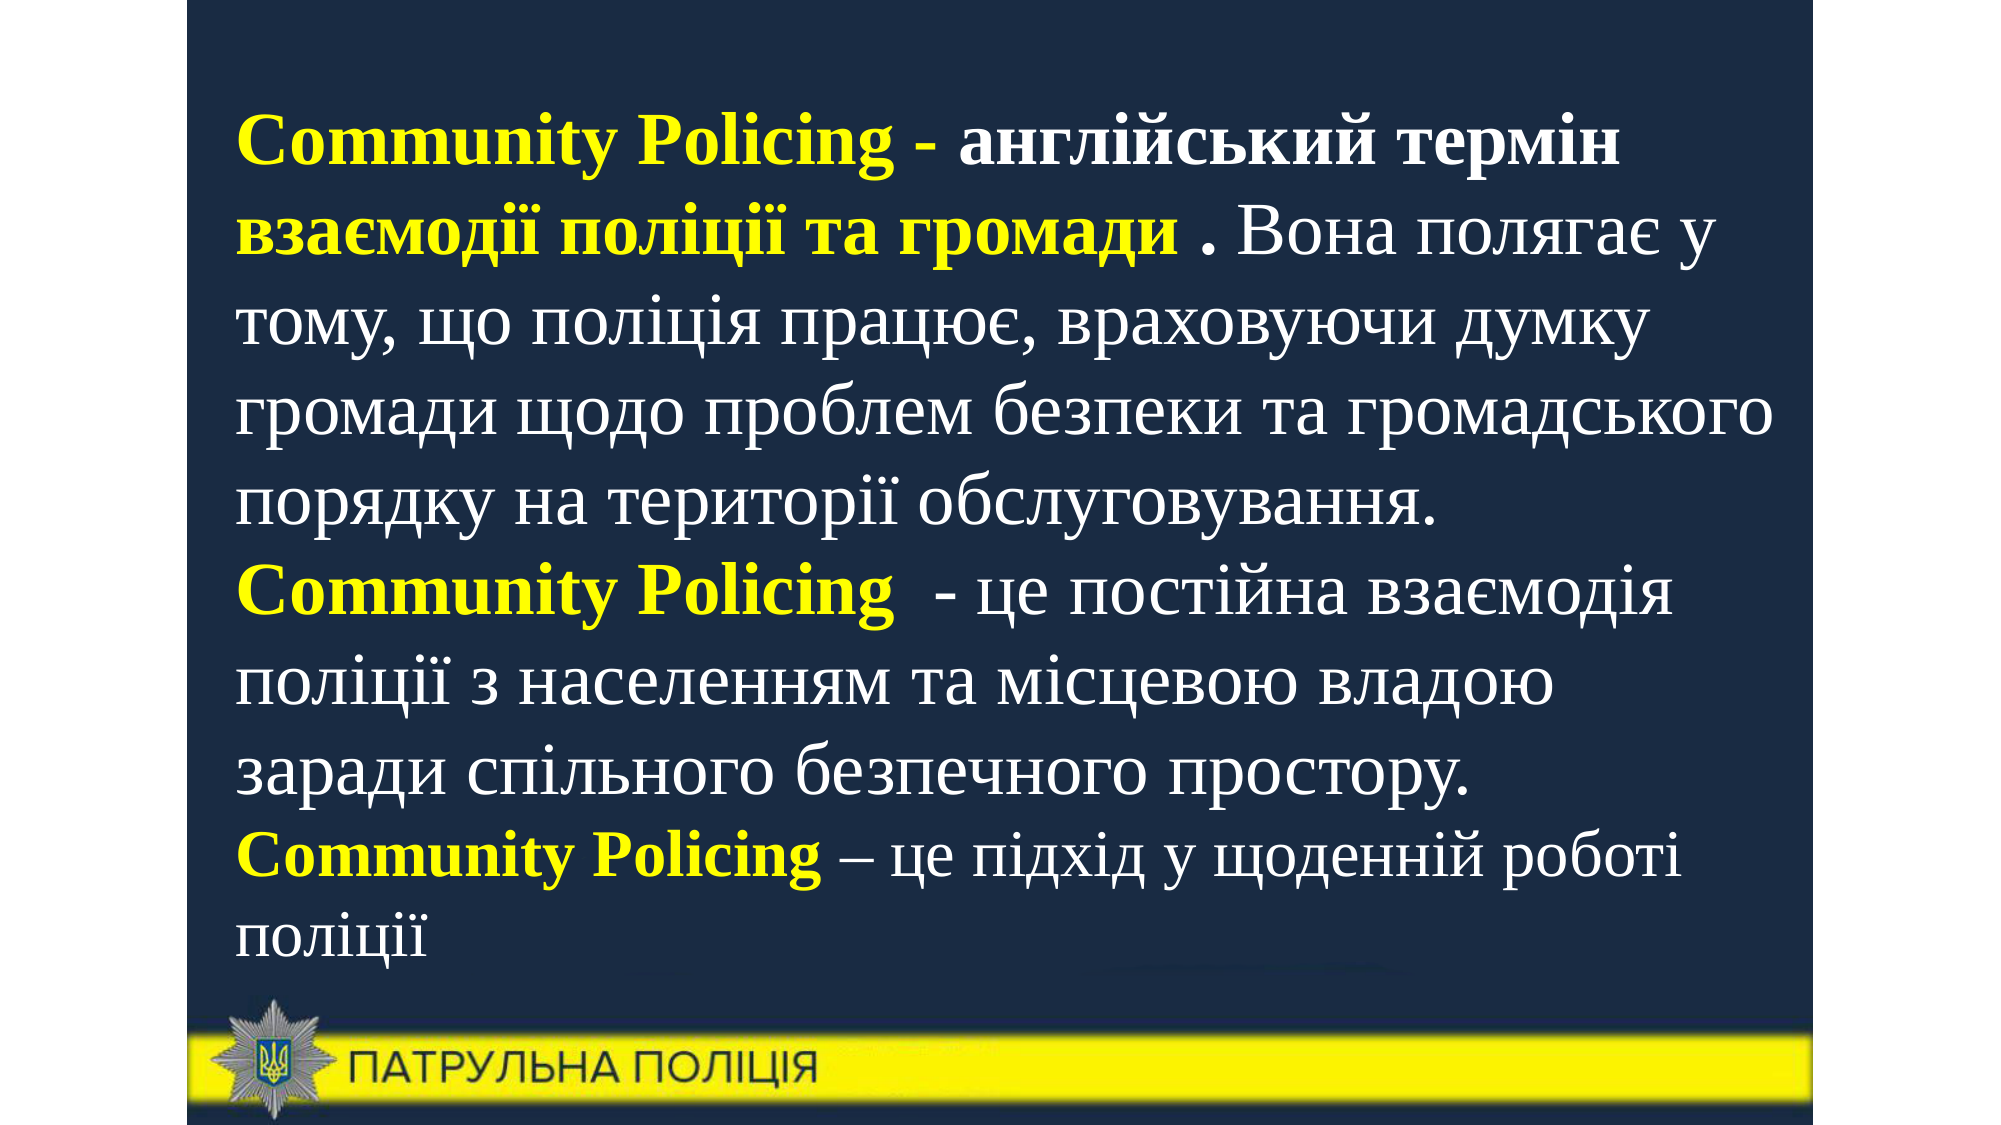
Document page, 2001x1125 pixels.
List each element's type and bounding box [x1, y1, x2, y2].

picture [187, 0, 1813, 1125]
